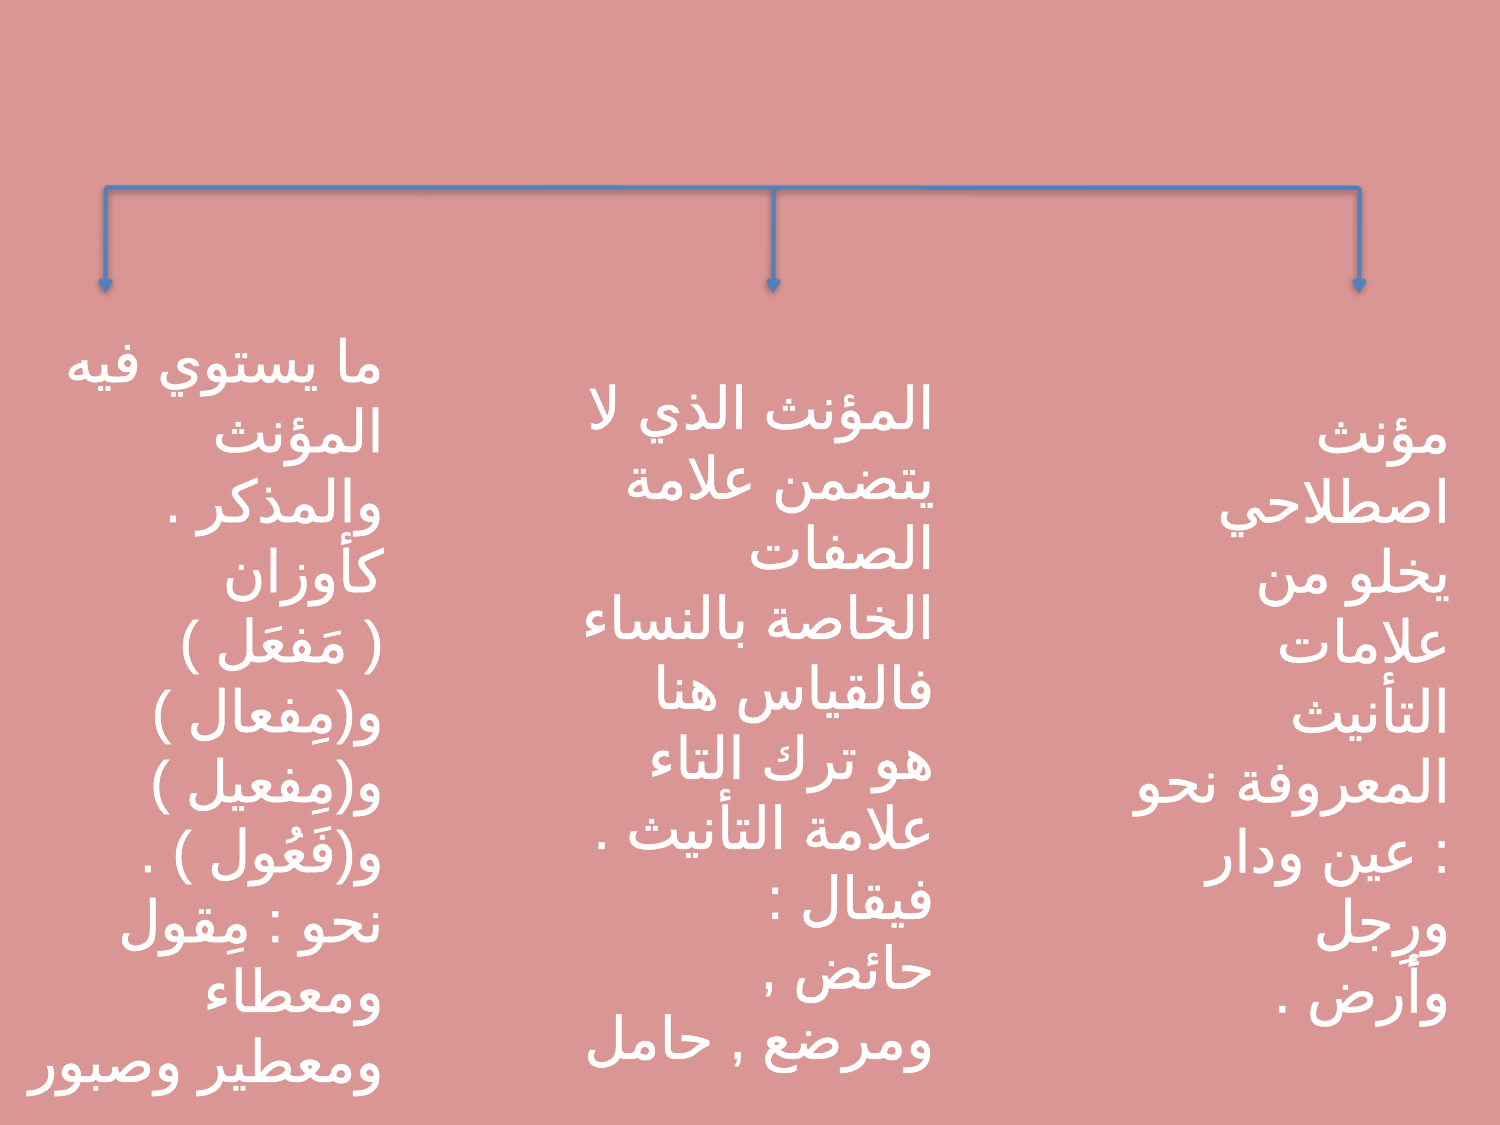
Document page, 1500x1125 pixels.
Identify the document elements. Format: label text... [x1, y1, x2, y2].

text_box مؤنث اصطلاحي يخلو من علامات التأنيث المعروفة نحو : عين ودار ورِجل وأرض . [1113, 386, 1465, 1032]
text_box ما يستوي فيه المؤنث والمذكر . كأوزان ( مَفعَل ) و(مِفعال ) و(مِفعيل ) و(فَعُول ) . نحو : مِقول ومعطاء ومعطير وصبور [0, 316, 399, 1101]
text_box المؤنث الذي لا يتضمن علامة الصفات الخاصة بالنساء فالقياس هنا هو ترك التاء علامة التأنيث . فيقال : حائض , ومرضع , حامل [562, 363, 950, 1078]
